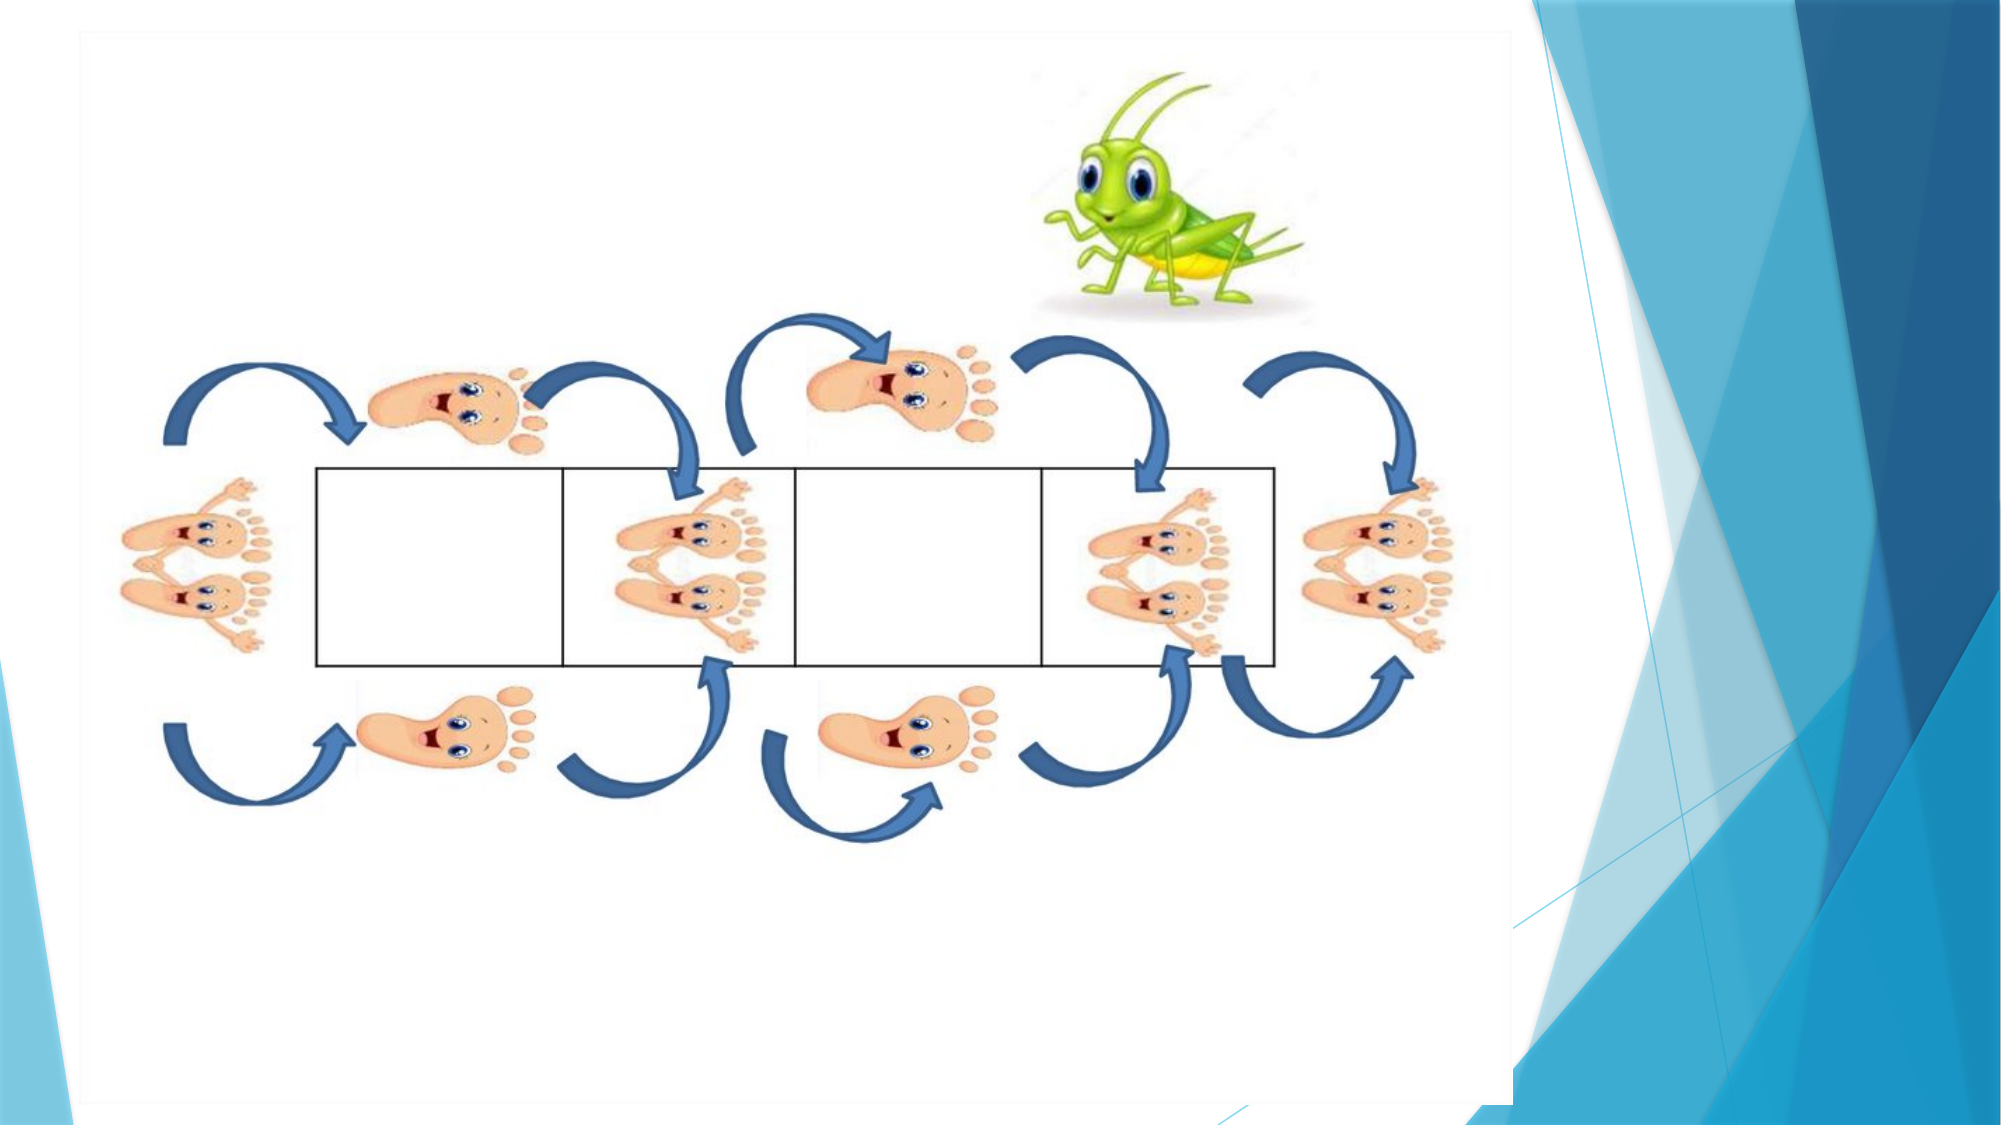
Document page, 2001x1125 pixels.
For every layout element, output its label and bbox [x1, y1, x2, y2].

picture [78, 29, 1514, 1105]
